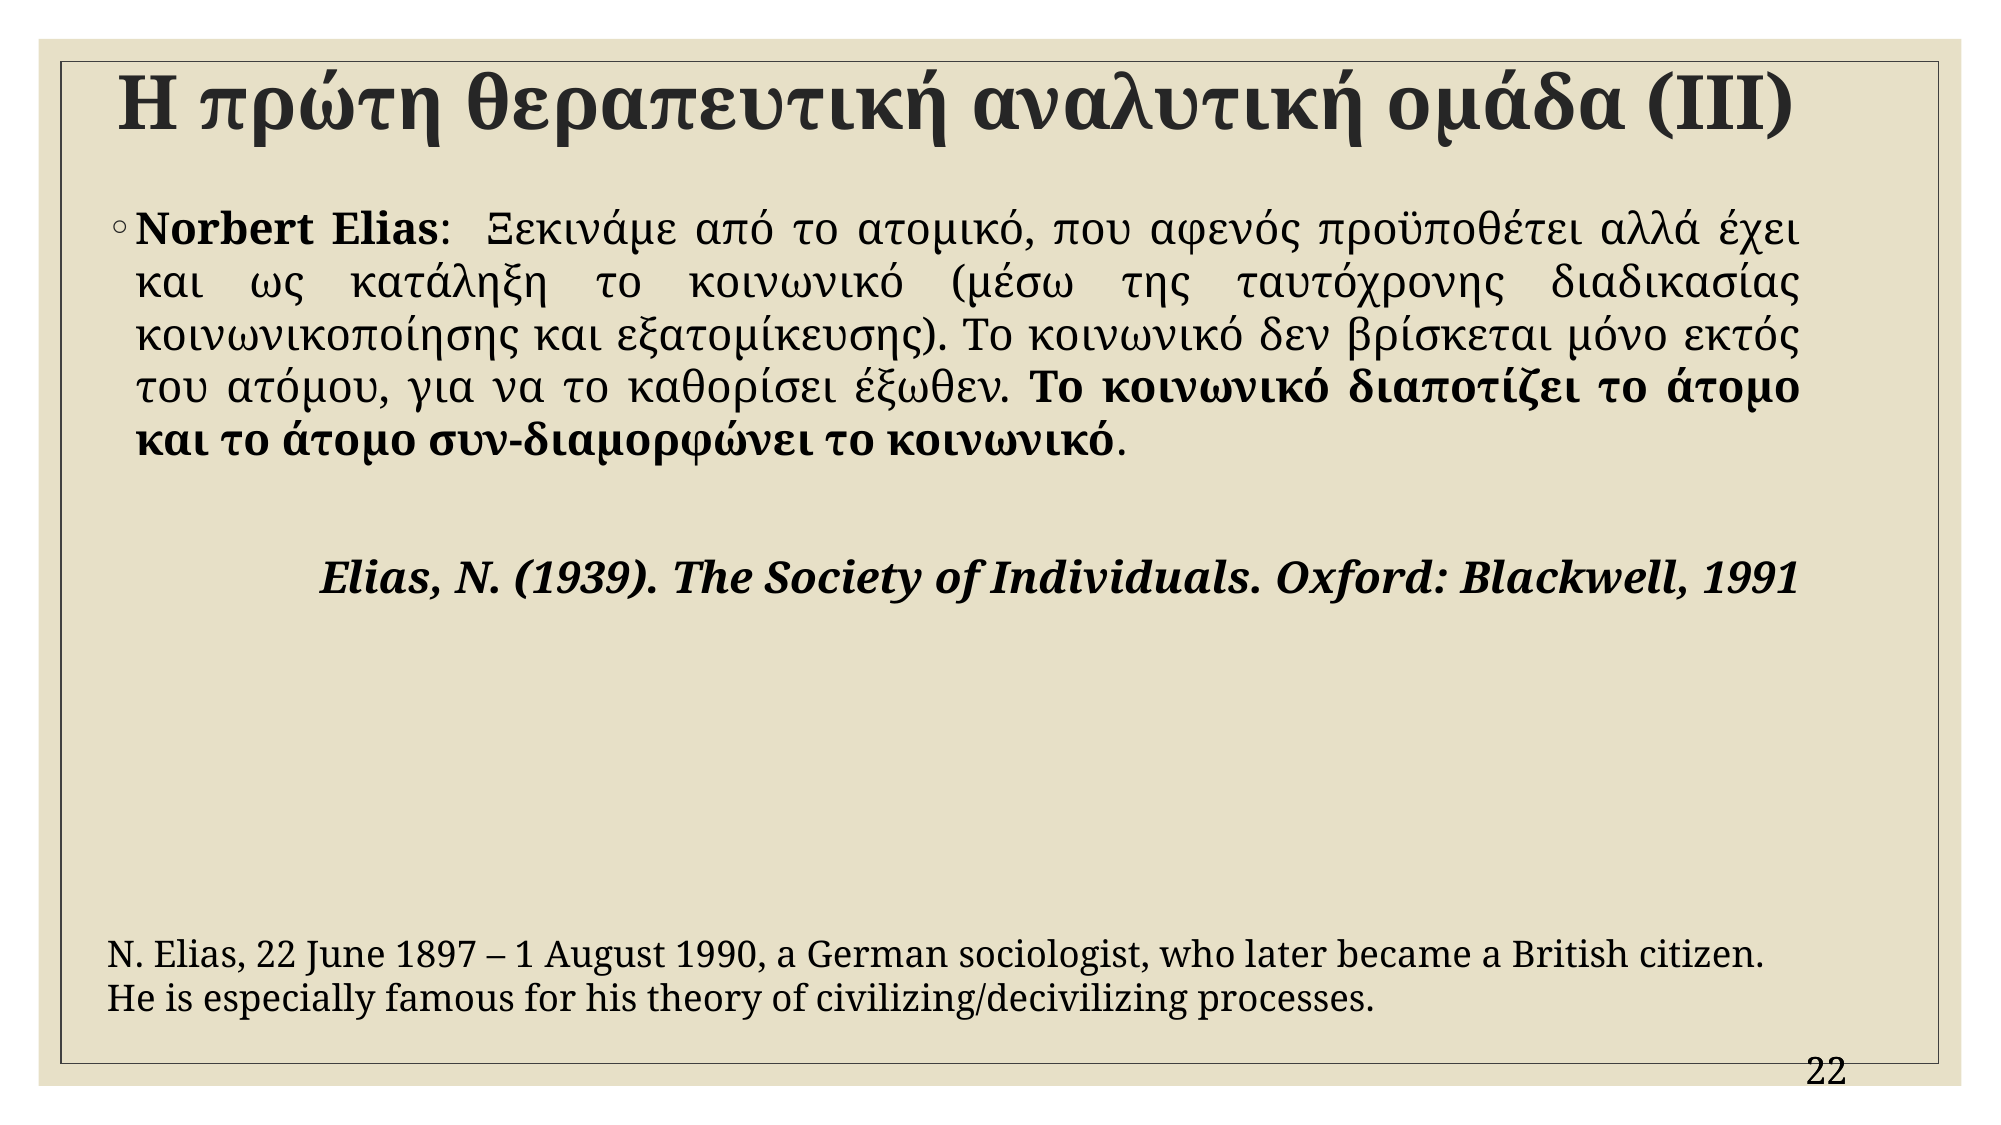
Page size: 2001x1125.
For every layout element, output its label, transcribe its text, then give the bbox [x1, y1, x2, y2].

title H πρώτη θεραπευτική αναλυτική ομάδα (ΙΙΙ) [102, 52, 1828, 159]
list Νorbert Elias: Ξεκινάμε από το ατομικό, που αφενός προϋποθέτει αλλά έχει και ως κατάληξη το κοινωνικό (μέσω της ταυτόχρονης διαδικασίας κοινωνικοποίησης και εξατομίκευσης). Το κοινωνικό δεν βρίσκεται μόνο εκτός του ατόμου, για να το καθορίσει έξωθεν. Το κοινωνικό διαποτίζει το άτομο και το άτομο συν-διαμορφώνει το κοινωνικό. Elias, N. (1939). The Society of Individuals. Oxford: Blackwell, 1991 N. Elias, 22 June 1897 – 1 August 1990, a German sociologist, who later became a British citizen. He is especially famous for his theory of civilizing/decivilizing processes. [91, 192, 1817, 1032]
text_box 22 [1412, 1042, 1863, 1103]
